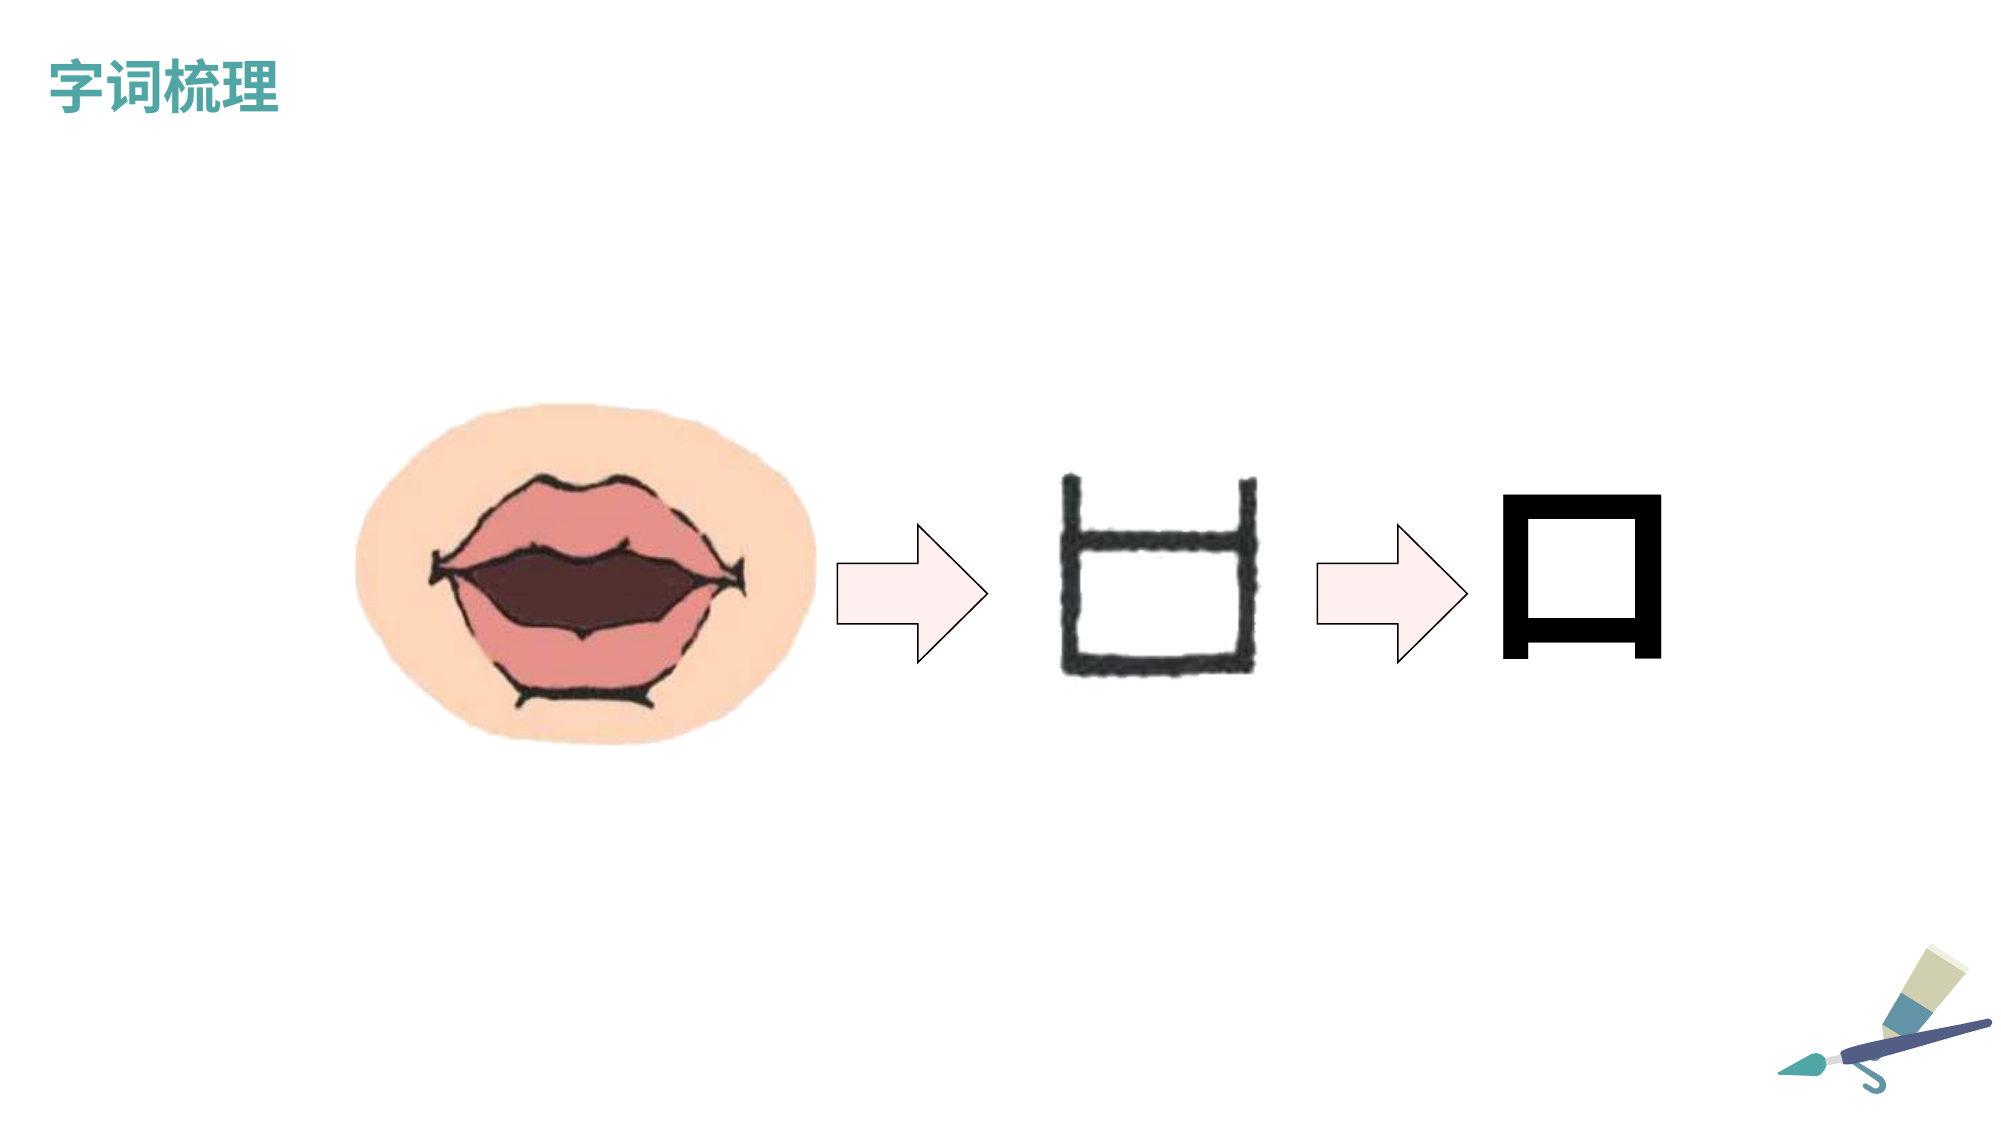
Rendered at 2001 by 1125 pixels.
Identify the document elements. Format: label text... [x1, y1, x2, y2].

picture [334, 369, 860, 790]
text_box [1811, 945, 1974, 1125]
picture [987, 433, 1338, 725]
text_box [1338, 524, 1468, 663]
text_box 口 [1467, 437, 1769, 693]
text_box 字词梳理 [32, 42, 295, 128]
text_box [860, 524, 987, 663]
